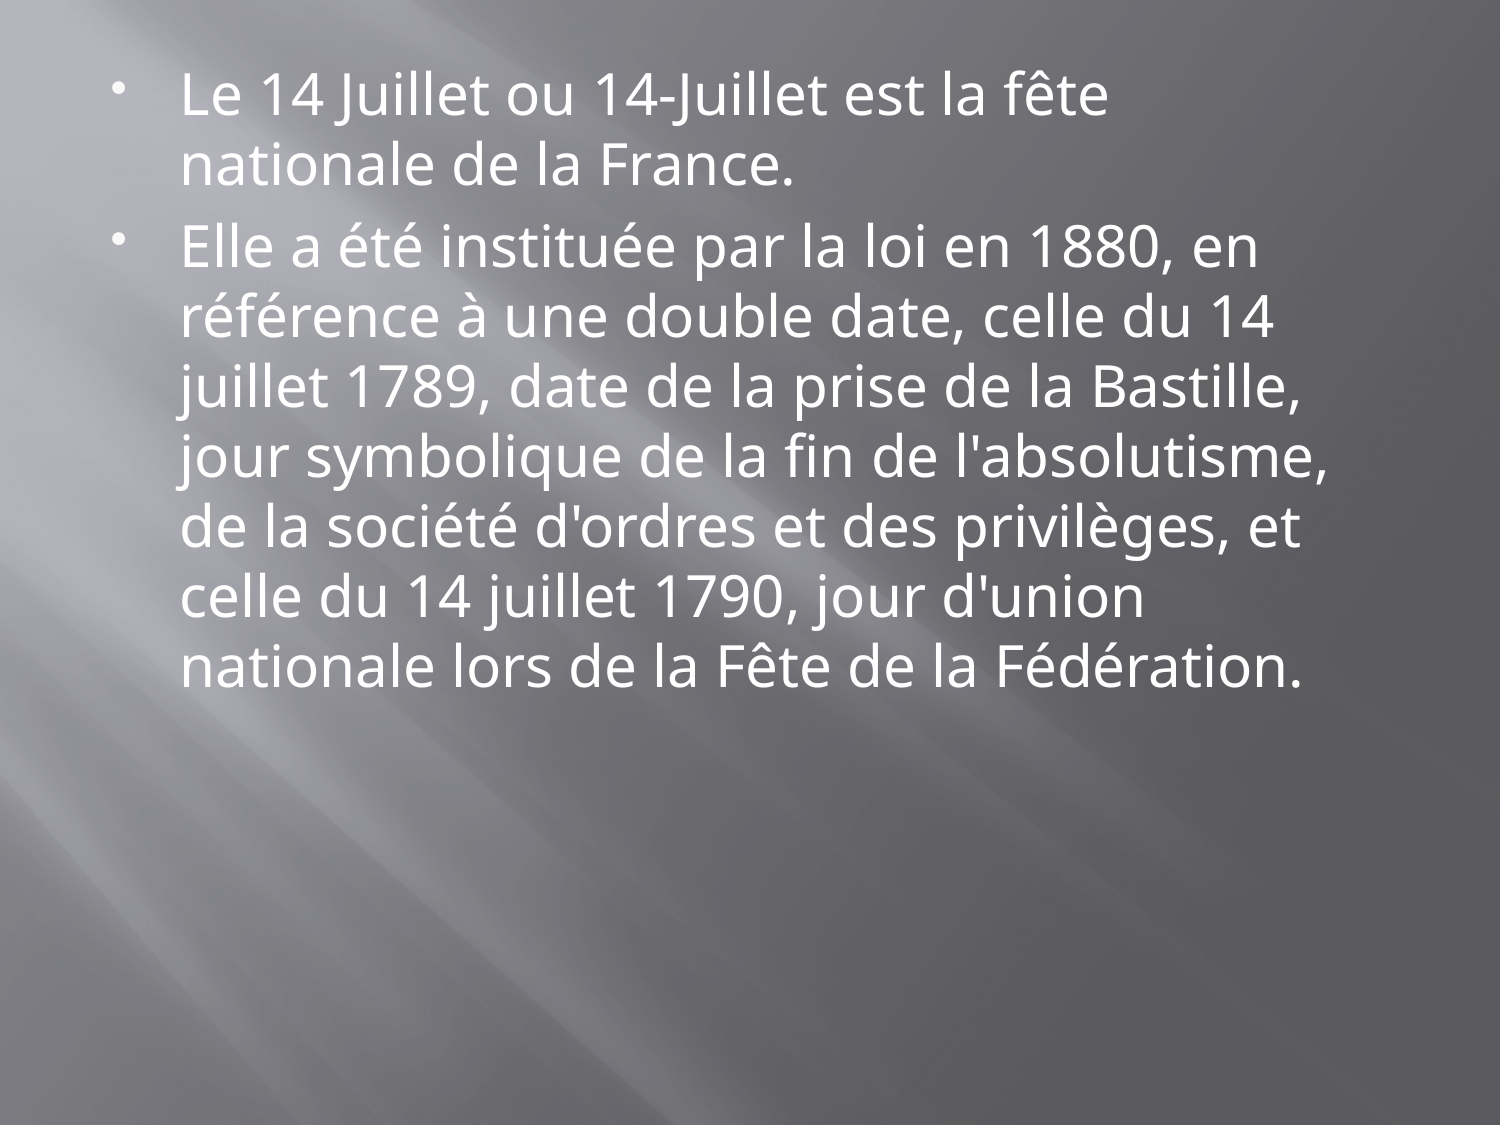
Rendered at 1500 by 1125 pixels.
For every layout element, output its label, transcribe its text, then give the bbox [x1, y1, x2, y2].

list Le 14 Juillet ou 14-Juillet est la fête nationale de la France. Elle a été instituée par la loi en 1880, en référence à une double date, celle du 14 juillet 1789, date de la prise de la Bastille, jour symbolique de la fin de l'absolutisme, de la société d'ordres et des privilèges, et celle du 14 juillet 1790, jour d'union nationale lors de la Fête de la Fédération. [75, 50, 1425, 1035]
